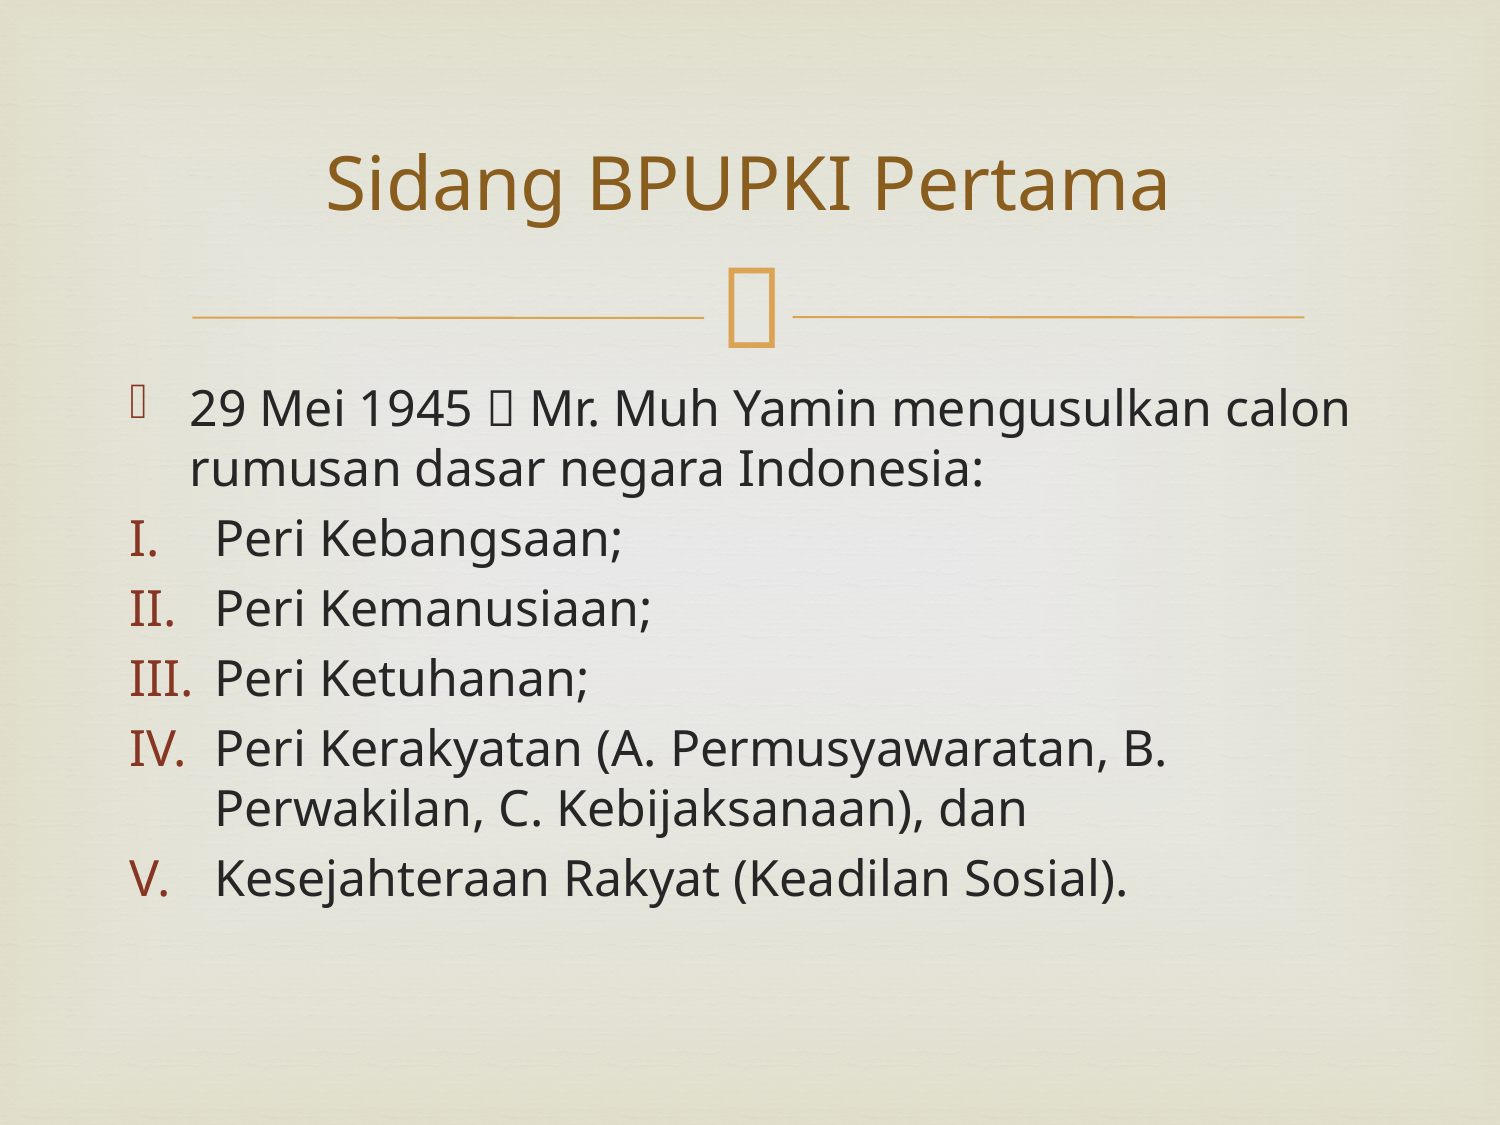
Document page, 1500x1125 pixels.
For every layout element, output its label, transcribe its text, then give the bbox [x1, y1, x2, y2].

list 29 Mei 1945  Mr. Muh Yamin mengusulkan calon rumusan dasar negara Indonesia: Peri Kebangsaan; Peri Kemanusiaan; Peri Ketuhanan; Peri Kerakyatan (A. Permusyawaratan, B. Perwakilan, C. Kebijaksanaan), dan Kesejahteraan Rakyat (Keadilan Sosial). [114, 368, 1386, 1005]
title Sidang BPUPKI Pertama [112, 93, 1386, 267]
